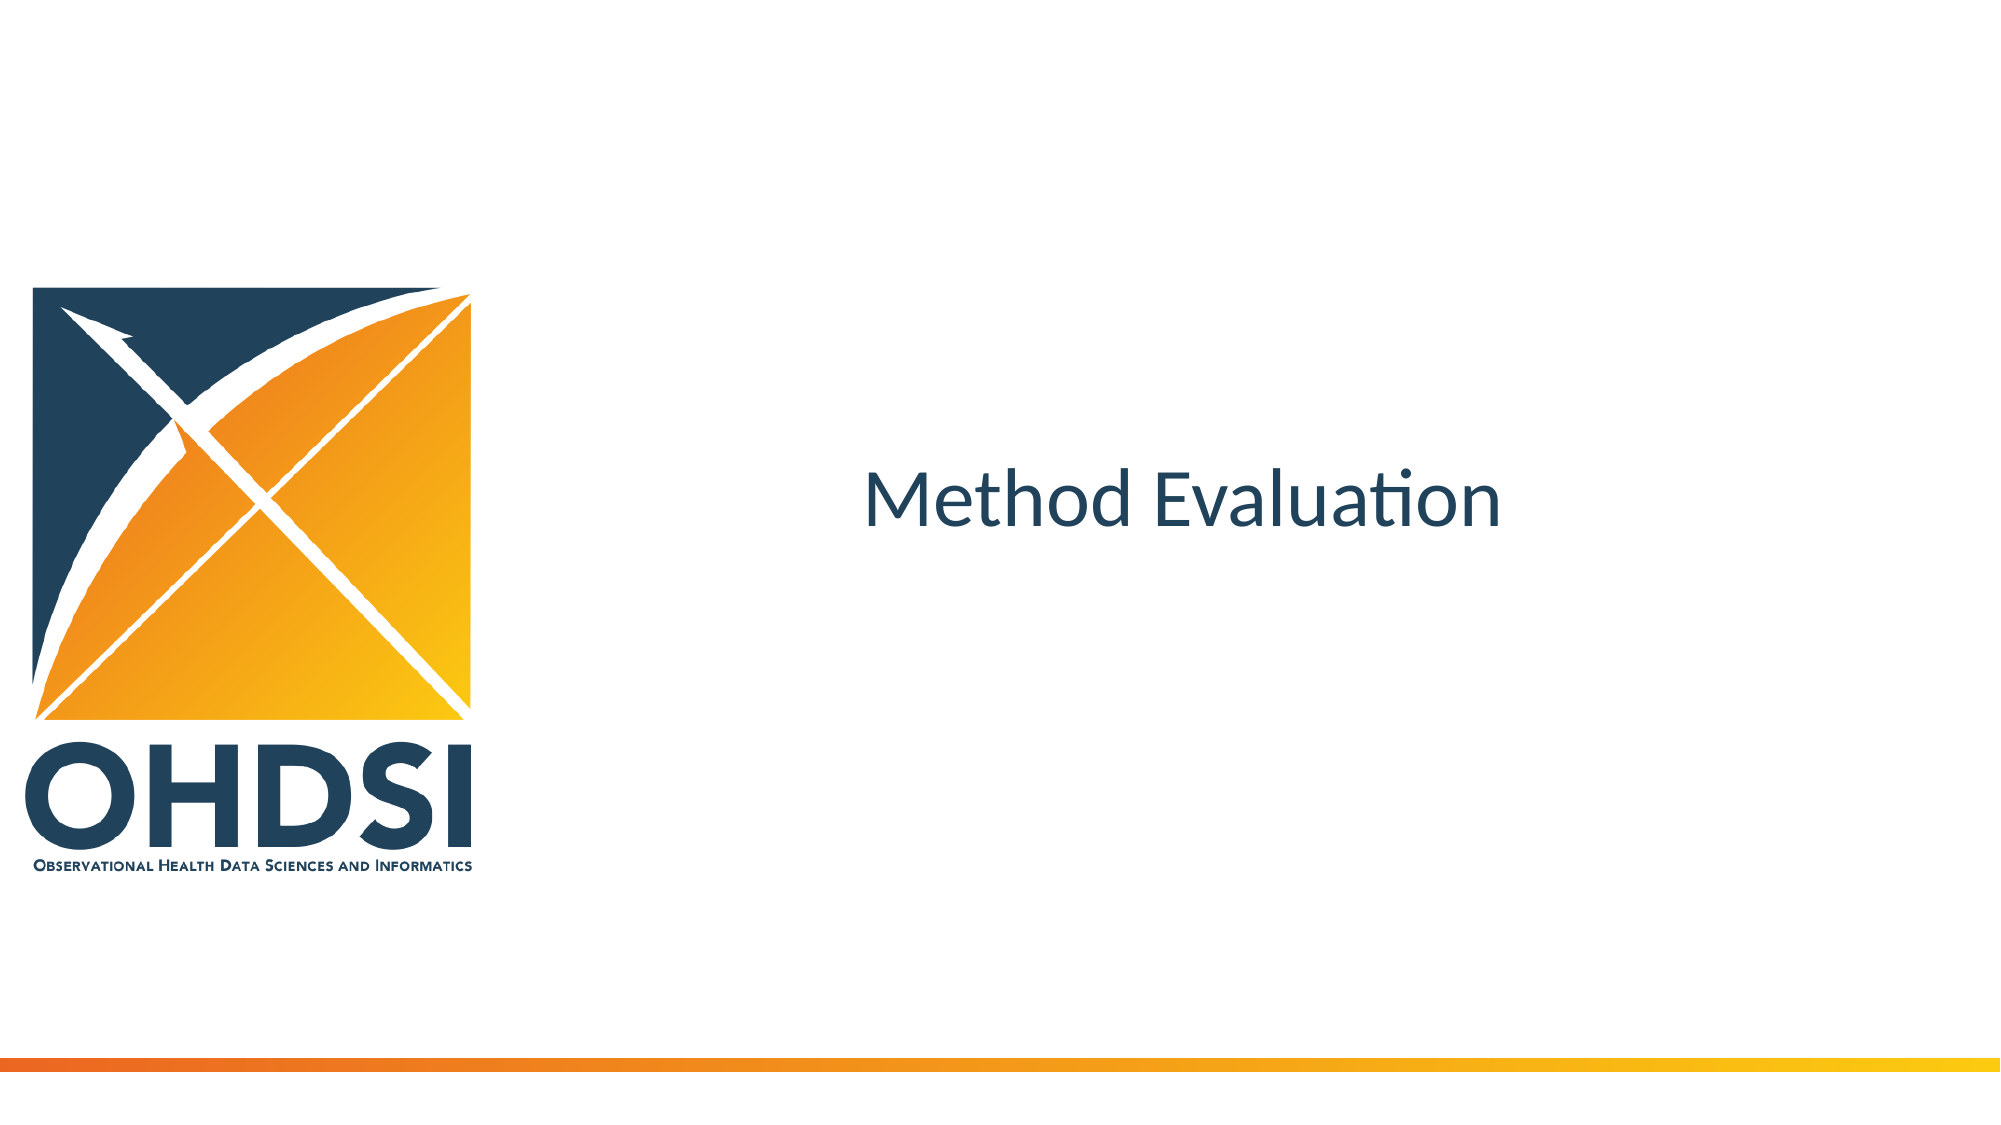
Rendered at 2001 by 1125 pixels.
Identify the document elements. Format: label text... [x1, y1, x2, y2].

title Method Evaluation [516, 349, 1850, 638]
picture [0, 237, 529, 920]
